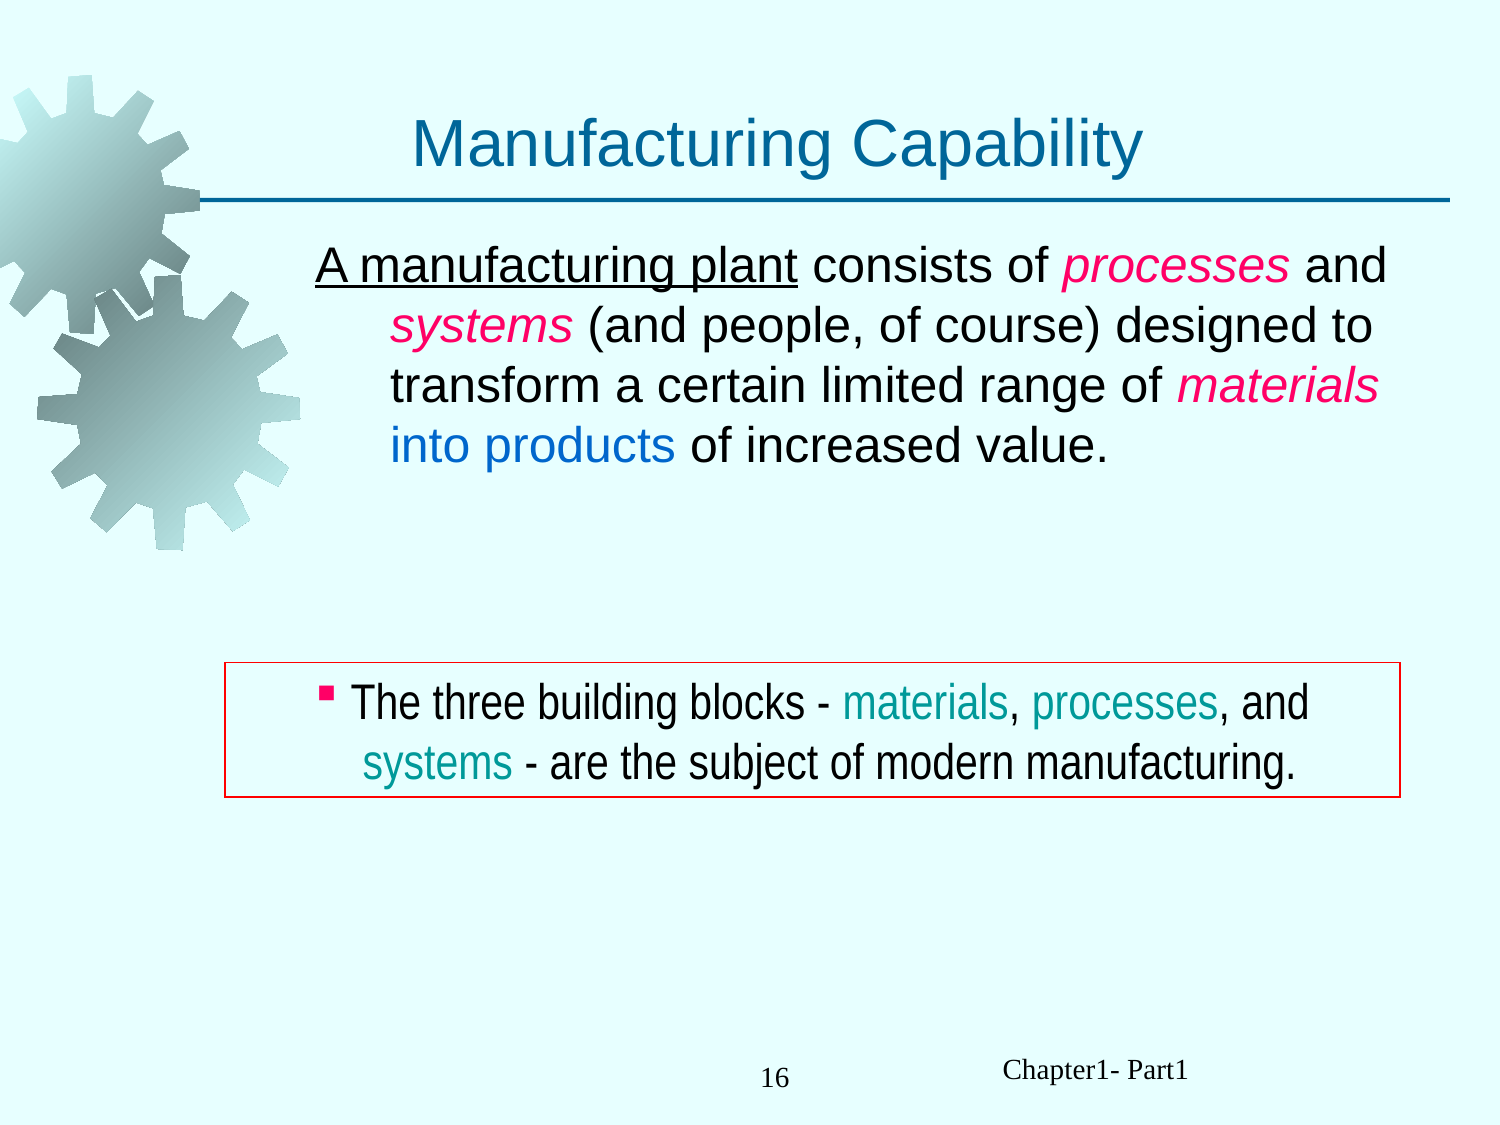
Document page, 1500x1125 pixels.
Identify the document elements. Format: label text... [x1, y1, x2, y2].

slide_number 16 [599, 1050, 951, 1125]
title Manufacturing Capability [185, 35, 1390, 190]
text_box The three building blocks ‑ materials, processes, and systems ‑ are the subject of modern manufacturing. [225, 662, 1400, 798]
list A manufacturing plant consists of processes and systems (and people, of course) designed to transform a certain limited range of materials into products of increased value. [299, 224, 1426, 538]
footer Chapter1- Part1 [987, 1042, 1463, 1122]
